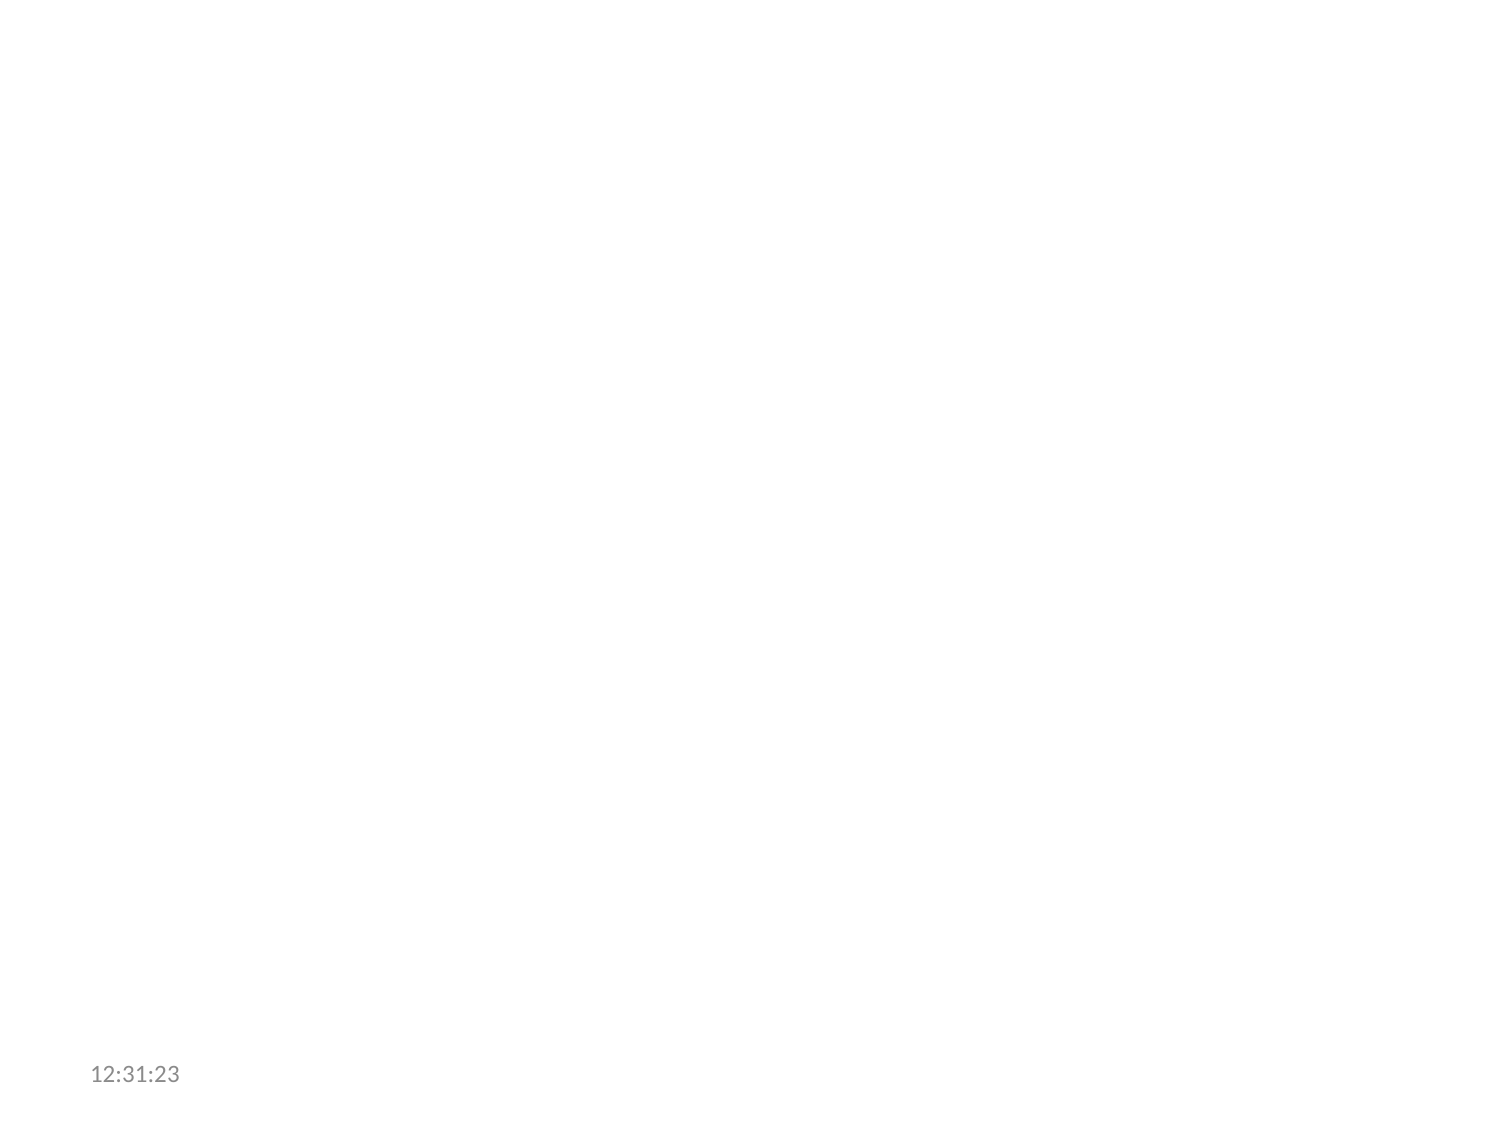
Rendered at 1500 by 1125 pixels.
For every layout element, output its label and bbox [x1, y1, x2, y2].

slide_number [75, 1042, 425, 1103]
